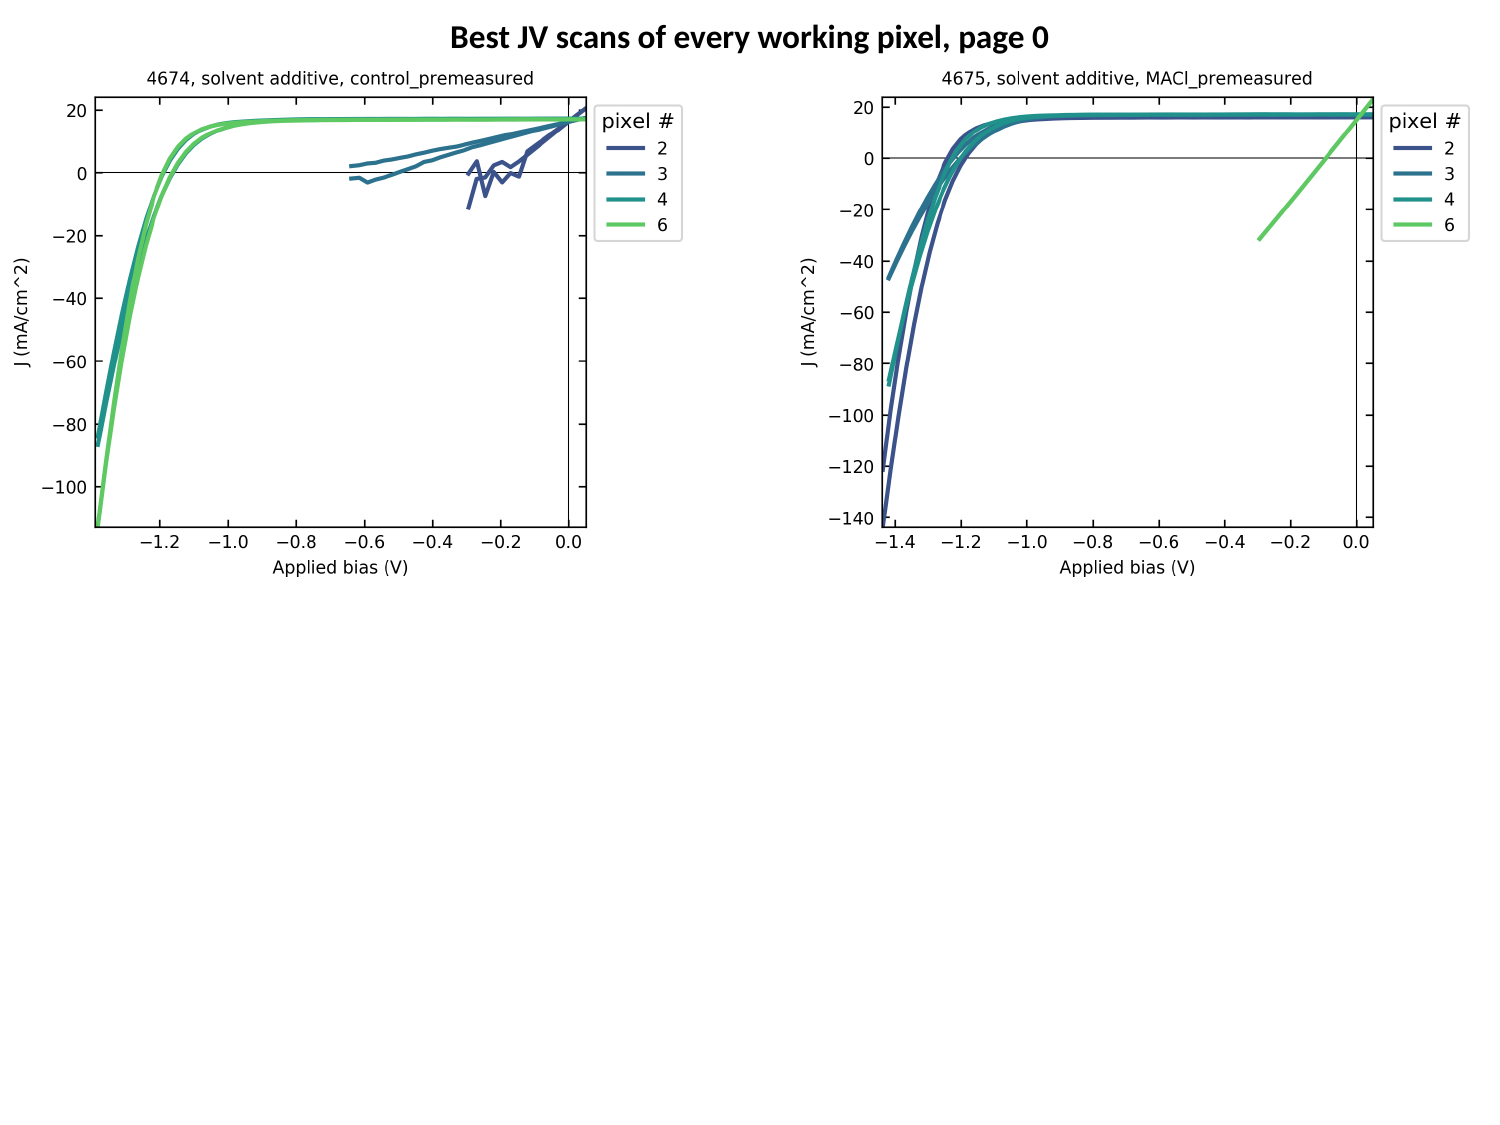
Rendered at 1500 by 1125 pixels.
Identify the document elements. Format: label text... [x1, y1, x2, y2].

picture [0, 56, 696, 591]
title Best JV scans of every working pixel, page 0 [0, 0, 1500, 75]
picture [787, 56, 1483, 591]
